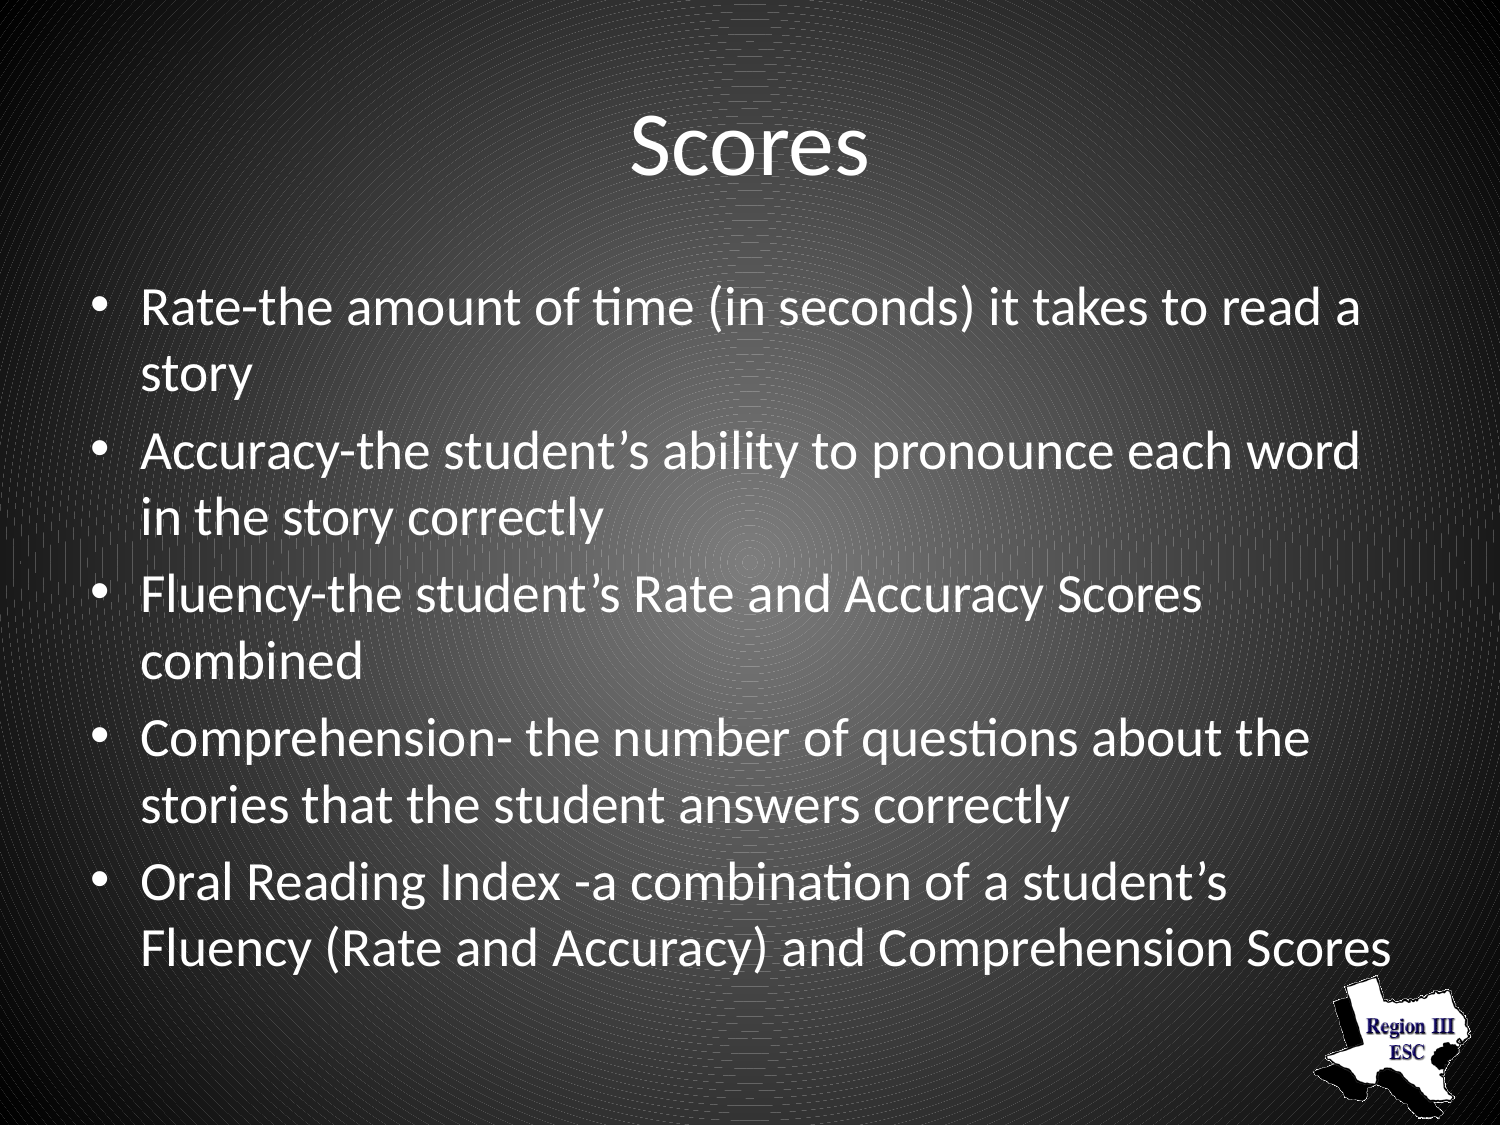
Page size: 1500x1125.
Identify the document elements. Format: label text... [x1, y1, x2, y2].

footer [512, 1042, 988, 1103]
title Scores [75, 45, 1425, 233]
list Rate-the amount of time (in seconds) it takes to read a story Accuracy-the student’s ability to pronounce each word in the story correctly Fluency-the student’s Rate and Accuracy Scores combined Comprehension- the number of questions about the stories that the student answers correctly Oral Reading Index -a combination of a student’s Fluency (Rate and Accuracy) and Comprehension Scores [75, 262, 1425, 1005]
picture [1312, 974, 1472, 1120]
